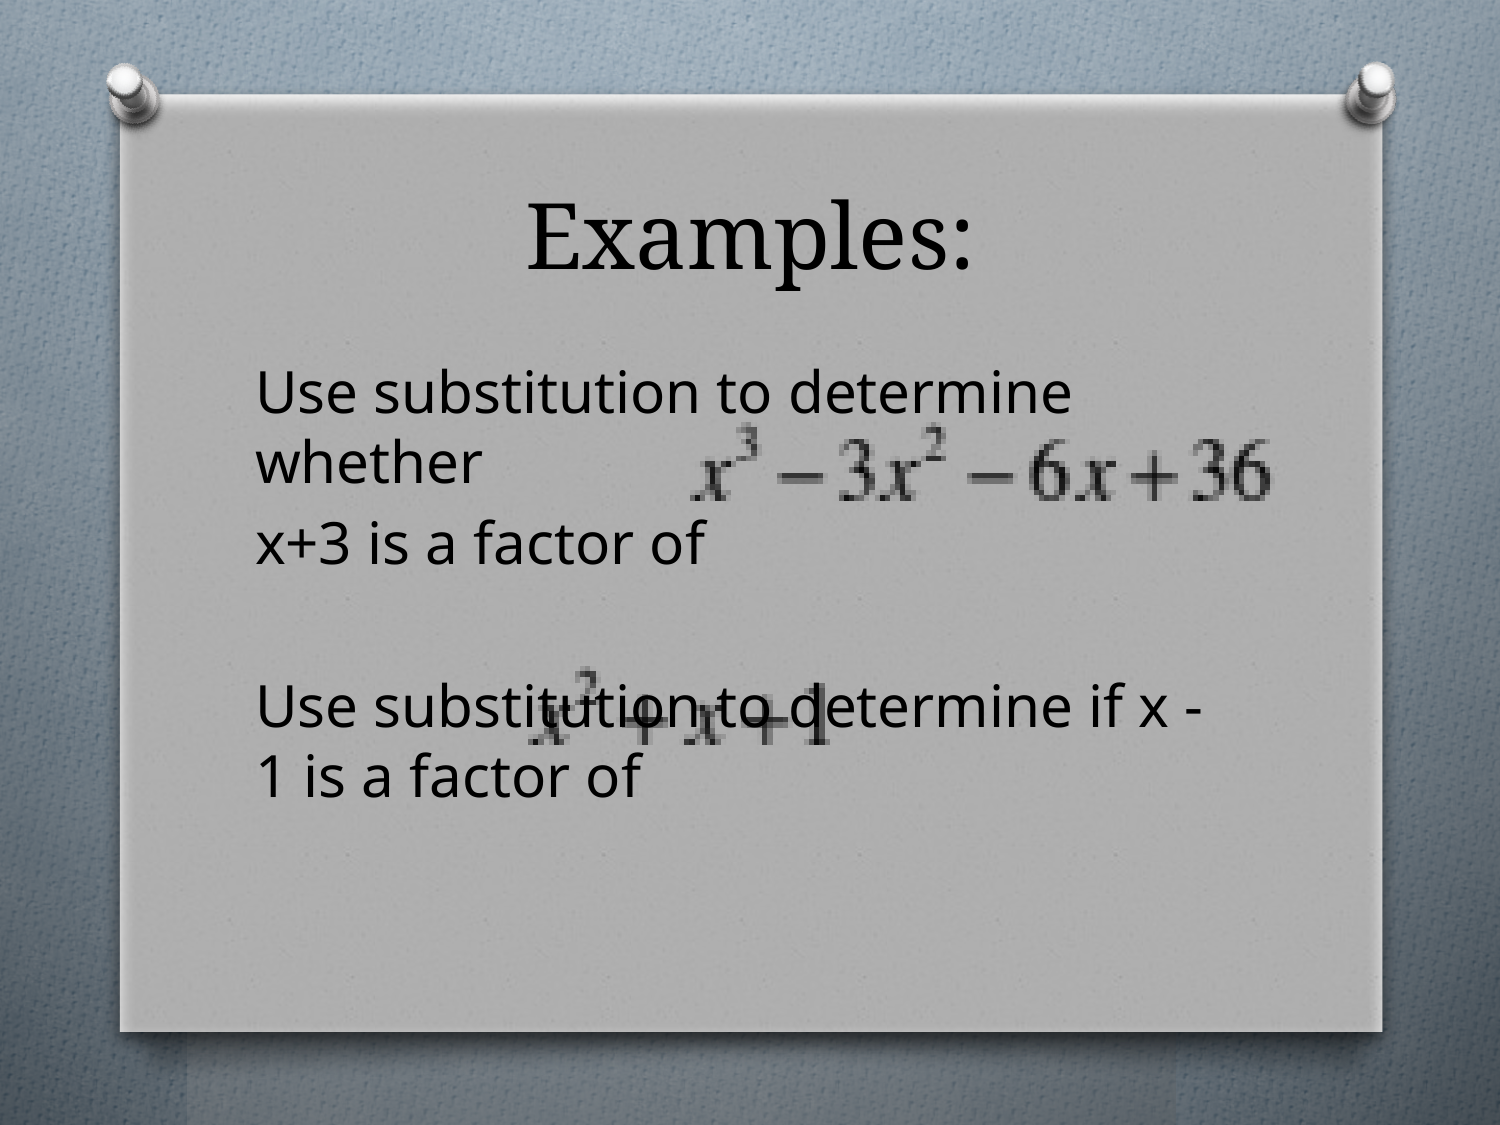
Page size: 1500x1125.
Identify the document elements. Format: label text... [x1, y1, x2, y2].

title Examples: [179, 134, 1323, 332]
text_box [518, 648, 836, 758]
picture [1317, 35, 1439, 156]
picture [75, 29, 198, 153]
list Use substitution to determine whether x+3 is a factor of Use substitution to determine if x - 1 is a factor of [240, 347, 1257, 939]
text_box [680, 405, 1281, 514]
